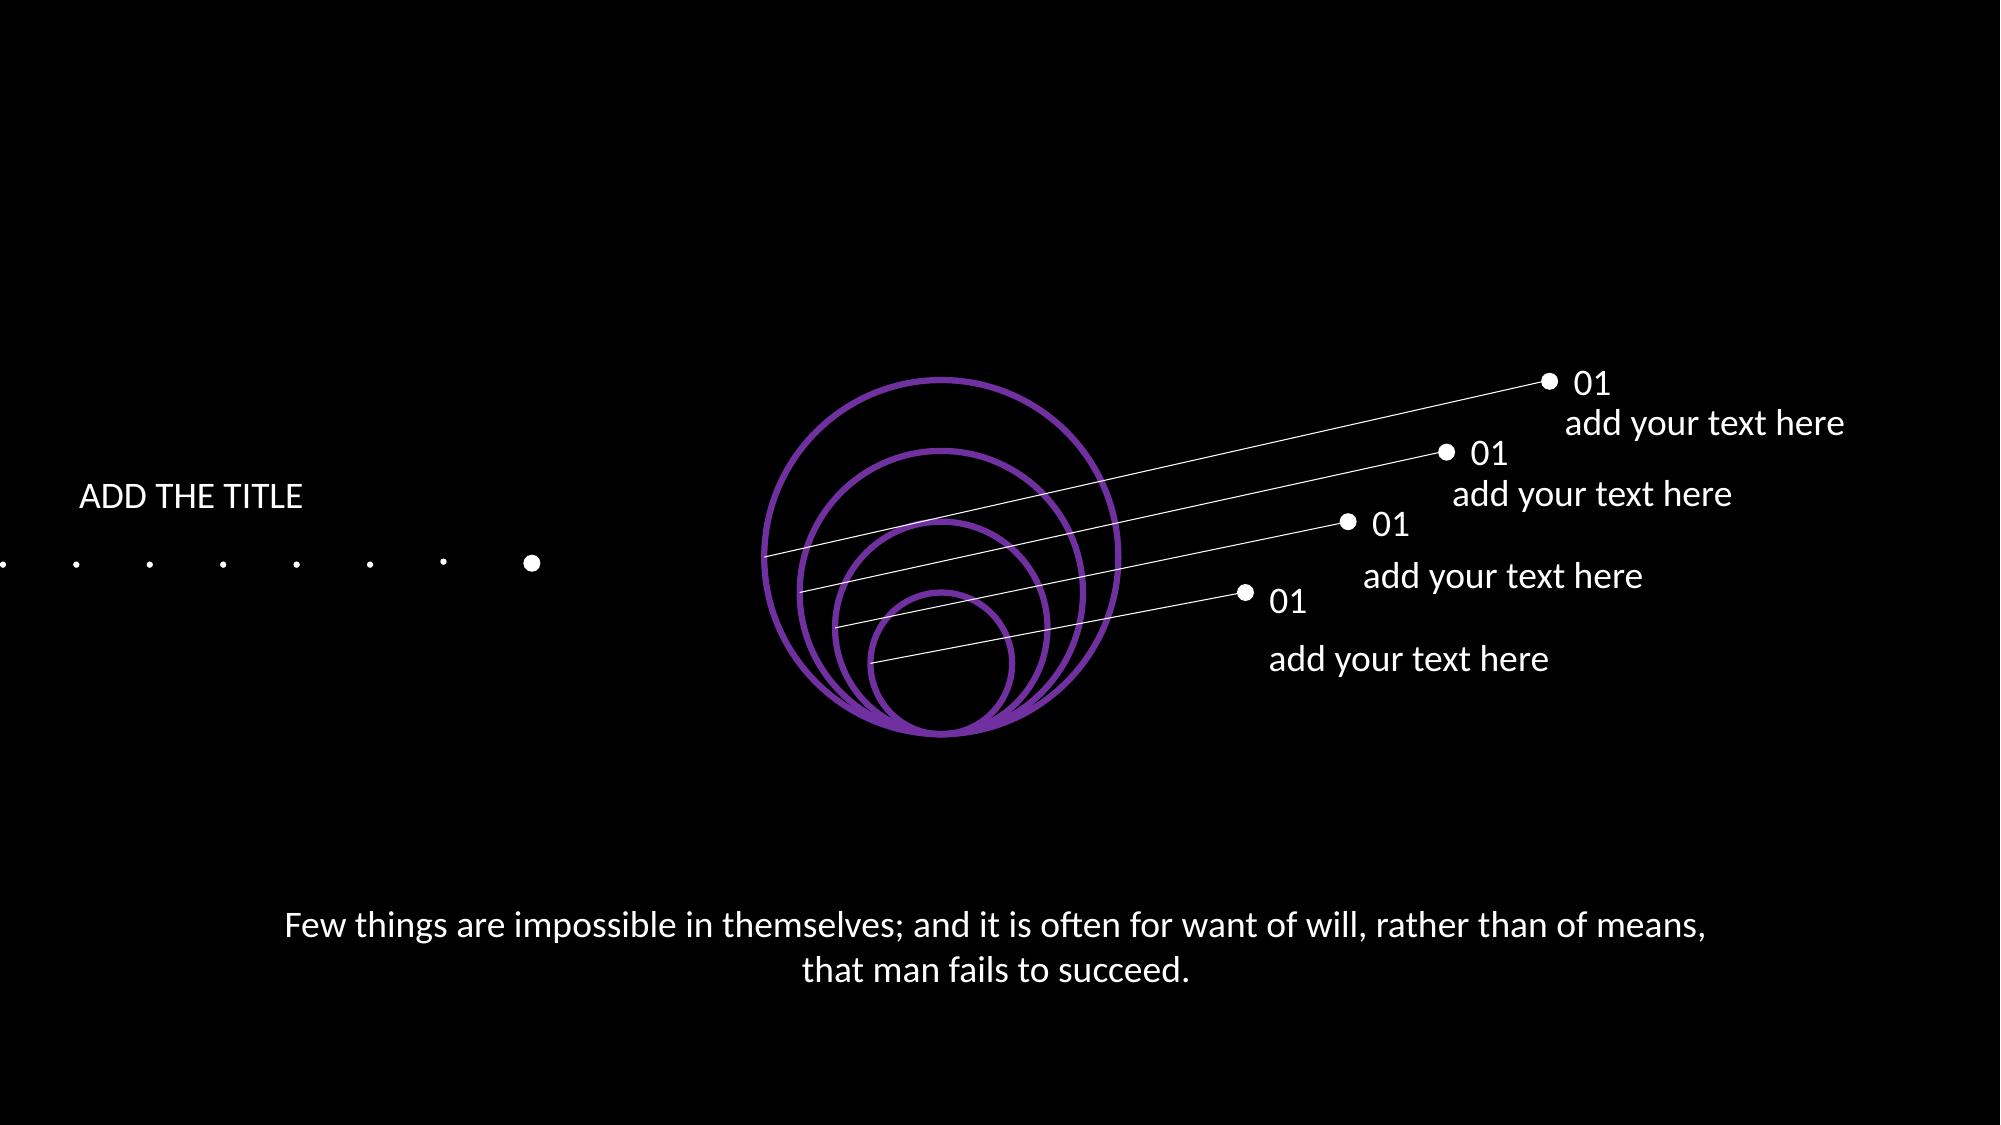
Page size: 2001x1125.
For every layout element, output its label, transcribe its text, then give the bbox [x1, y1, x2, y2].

text_box [1235, 583, 1245, 603]
text_box 01 [1549, 350, 1636, 390]
text_box 01 [1446, 420, 1533, 461]
text_box [1437, 451, 1446, 461]
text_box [0, 558, 447, 568]
text_box add your text here [1348, 543, 1687, 604]
text_box add your text here [1254, 626, 1593, 687]
text_box [1540, 371, 1549, 379]
text_box add your text here [1549, 390, 1888, 450]
text_box 01 [1348, 491, 1434, 543]
text_box ADD THE TITLE [44, 463, 338, 524]
text_box 01 [1245, 568, 1332, 629]
text_box [1338, 512, 1348, 521]
text_box [1437, 442, 1446, 450]
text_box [764, 379, 1119, 735]
text_box add your text here [1437, 461, 1776, 522]
text_box [1338, 522, 1348, 532]
text_box [522, 553, 542, 573]
text_box [1540, 381, 1549, 391]
text_box Few things are impossible in themselves; and it is often for want of will, rather than of means, that man fails to succeed. [268, 892, 1725, 998]
